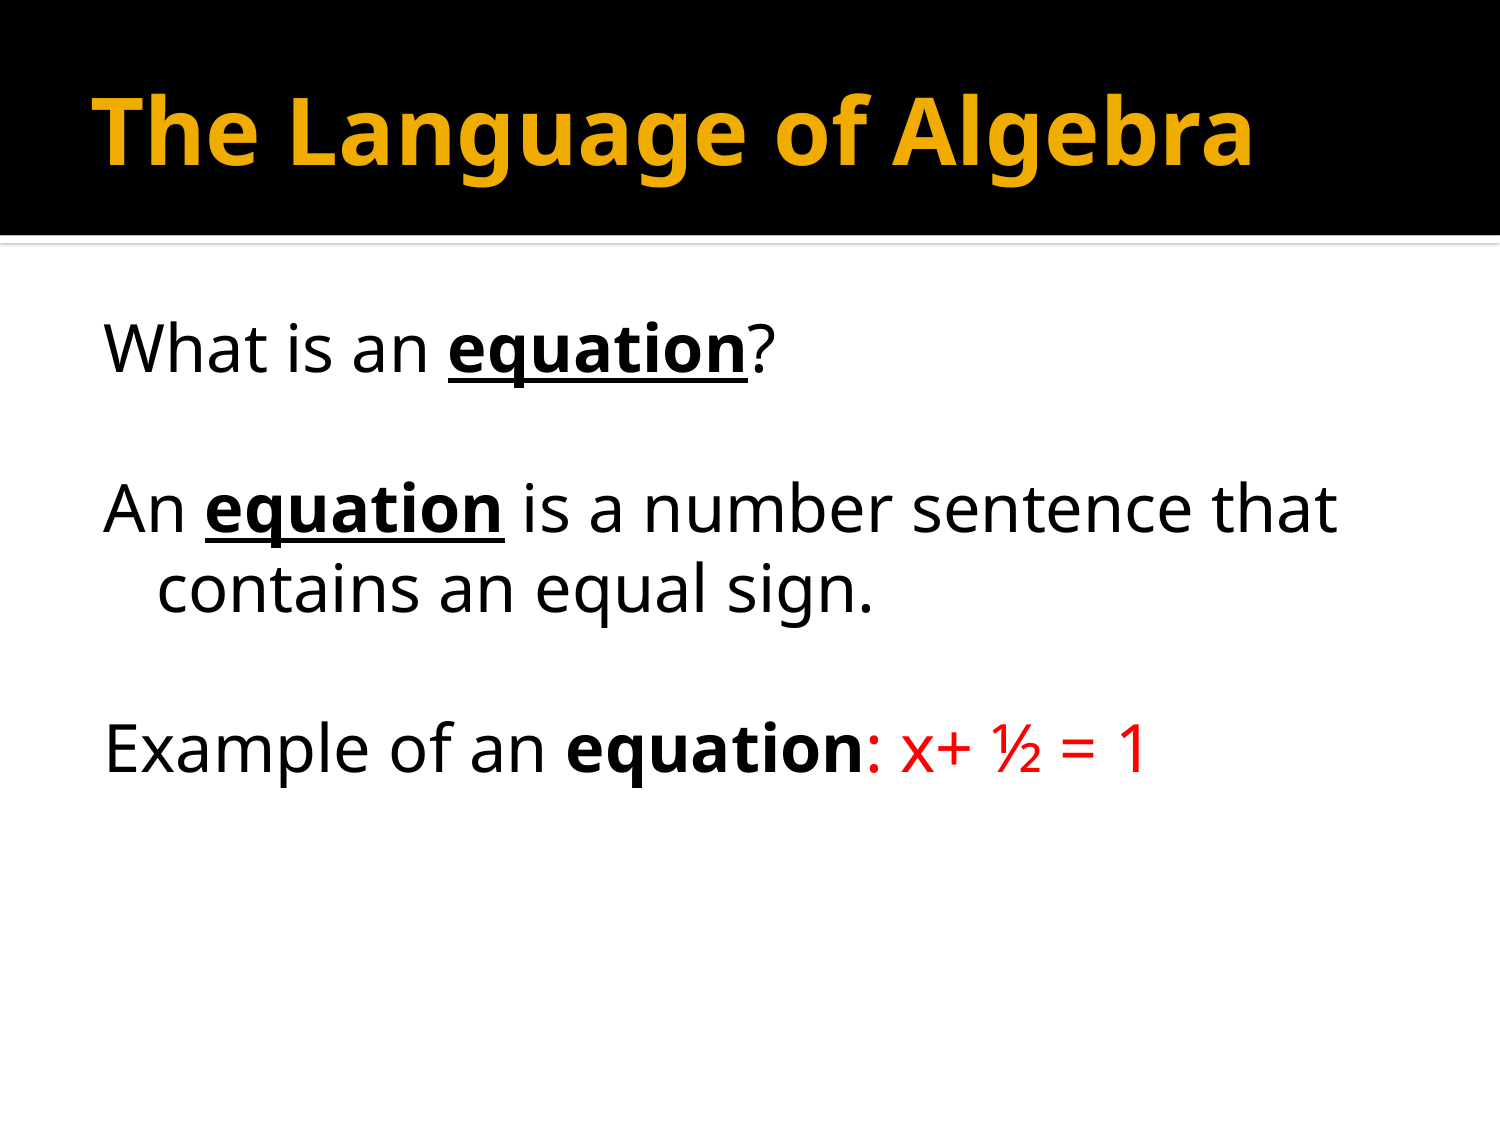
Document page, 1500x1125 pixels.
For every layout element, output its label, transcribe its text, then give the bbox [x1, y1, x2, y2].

list What is an equation? An equation is a number sentence that contains an equal sign. Example of an equation: x+ ½ = 1 [75, 291, 1425, 1050]
title The Language of Algebra [75, 25, 1425, 231]
